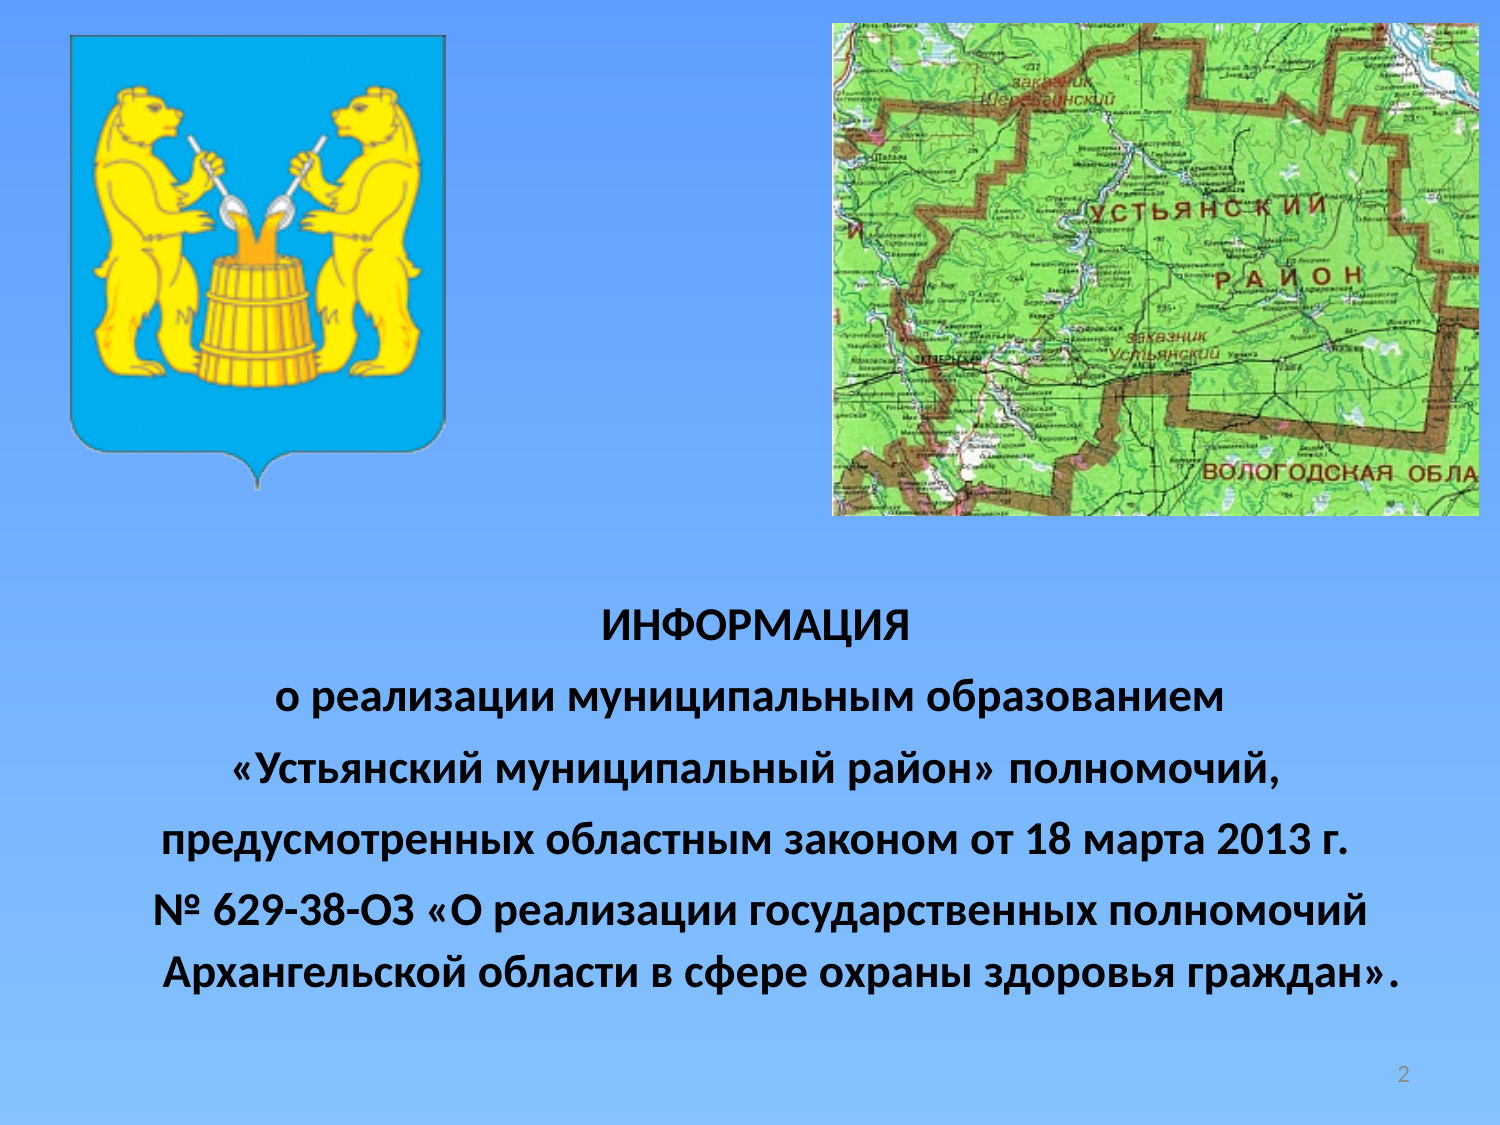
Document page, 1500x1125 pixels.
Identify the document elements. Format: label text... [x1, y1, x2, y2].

list ИНФОРМАЦИЯ о реализации муниципальным образованием «Устьянский муниципальный район» полномочий, предусмотренных областным законом от 18 марта 2013 г. № 629-38-ОЗ «О реализации государственных полномочий Архангельской области в сфере охраны здоровья граждан». [35, 585, 1477, 1005]
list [831, 23, 1480, 516]
picture [70, 34, 446, 493]
slide_number 2 [1074, 1042, 1425, 1103]
